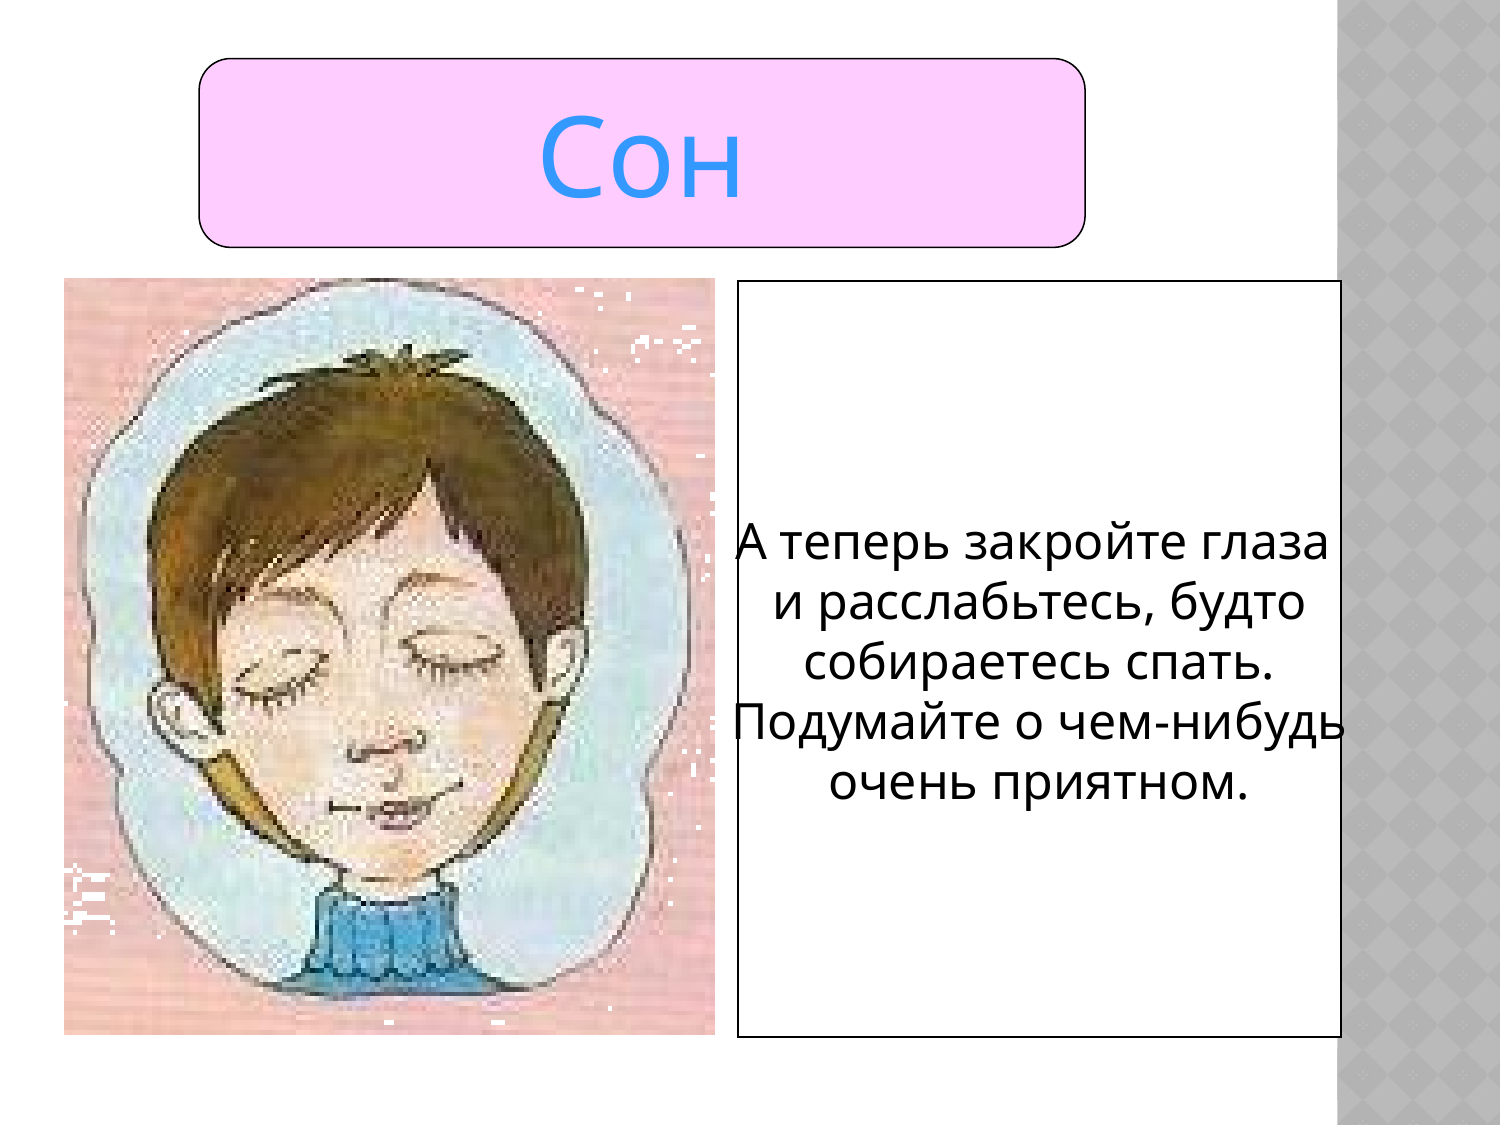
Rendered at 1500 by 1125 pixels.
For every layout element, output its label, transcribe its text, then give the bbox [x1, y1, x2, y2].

text_box Сон [199, 58, 1086, 248]
text_box А теперь закройте глаза и расслабьтесь, будто собираетесь спать. Подумайте о чем-нибудь очень приятном. [738, 281, 1341, 1038]
picture [64, 278, 715, 1036]
